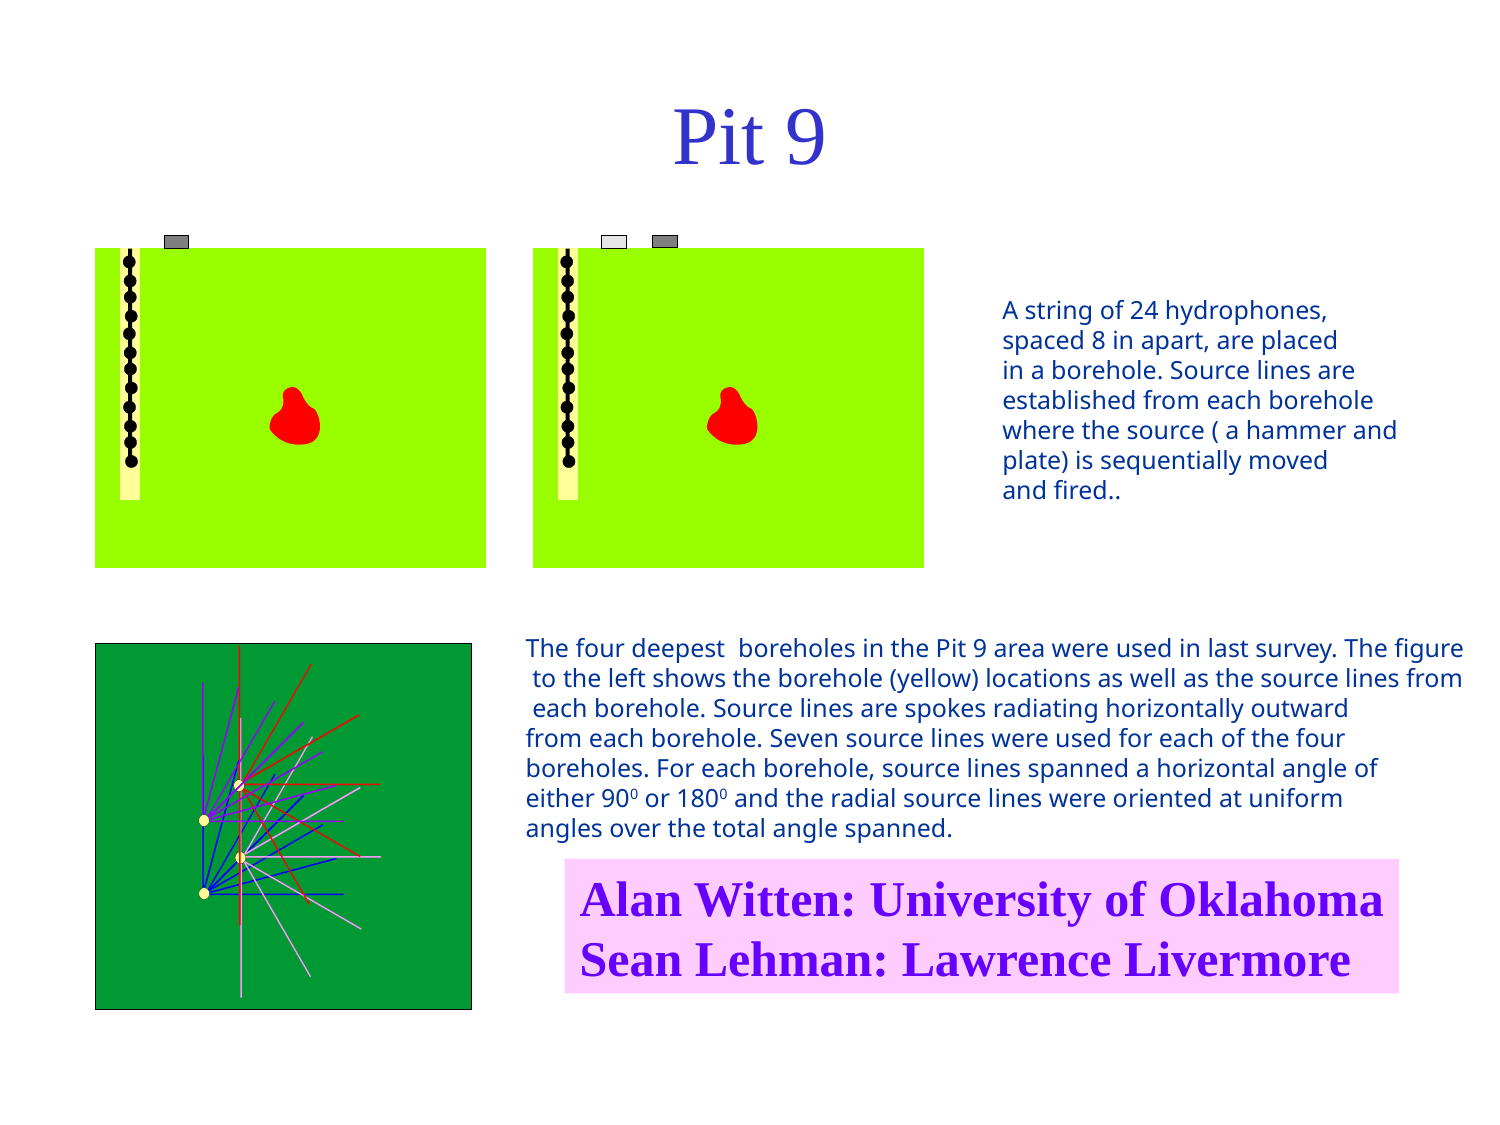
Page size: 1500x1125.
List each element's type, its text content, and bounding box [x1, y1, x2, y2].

text_box Alan Witten: University of Oklahoma Sean Lehman: Lawrence Livermore [564, 858, 1399, 994]
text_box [87, 212, 495, 576]
text_box A string of 24 hydrophones, spaced 8 in apart, are placed in a borehole. Source lines are established from each borehole where the source ( a hammer and plate) is sequentially moved and fired.. [987, 287, 1425, 512]
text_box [87, 635, 479, 1018]
text_box The four deepest boreholes in the Pit 9 area were used in last survey. The figure to the left shows the borehole (yellow) locations as well as the source lines from each borehole. Source lines are spokes radiating horizontally outward from each borehole. Seven source lines were used for each of the four boreholes. For each borehole, source lines spanned a horizontal angle of either 900 or 1800 and the radial source lines were oriented at uniform angles over the total angle spanned. [510, 624, 1481, 850]
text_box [524, 212, 932, 576]
title Pit 9 [112, 37, 1388, 226]
